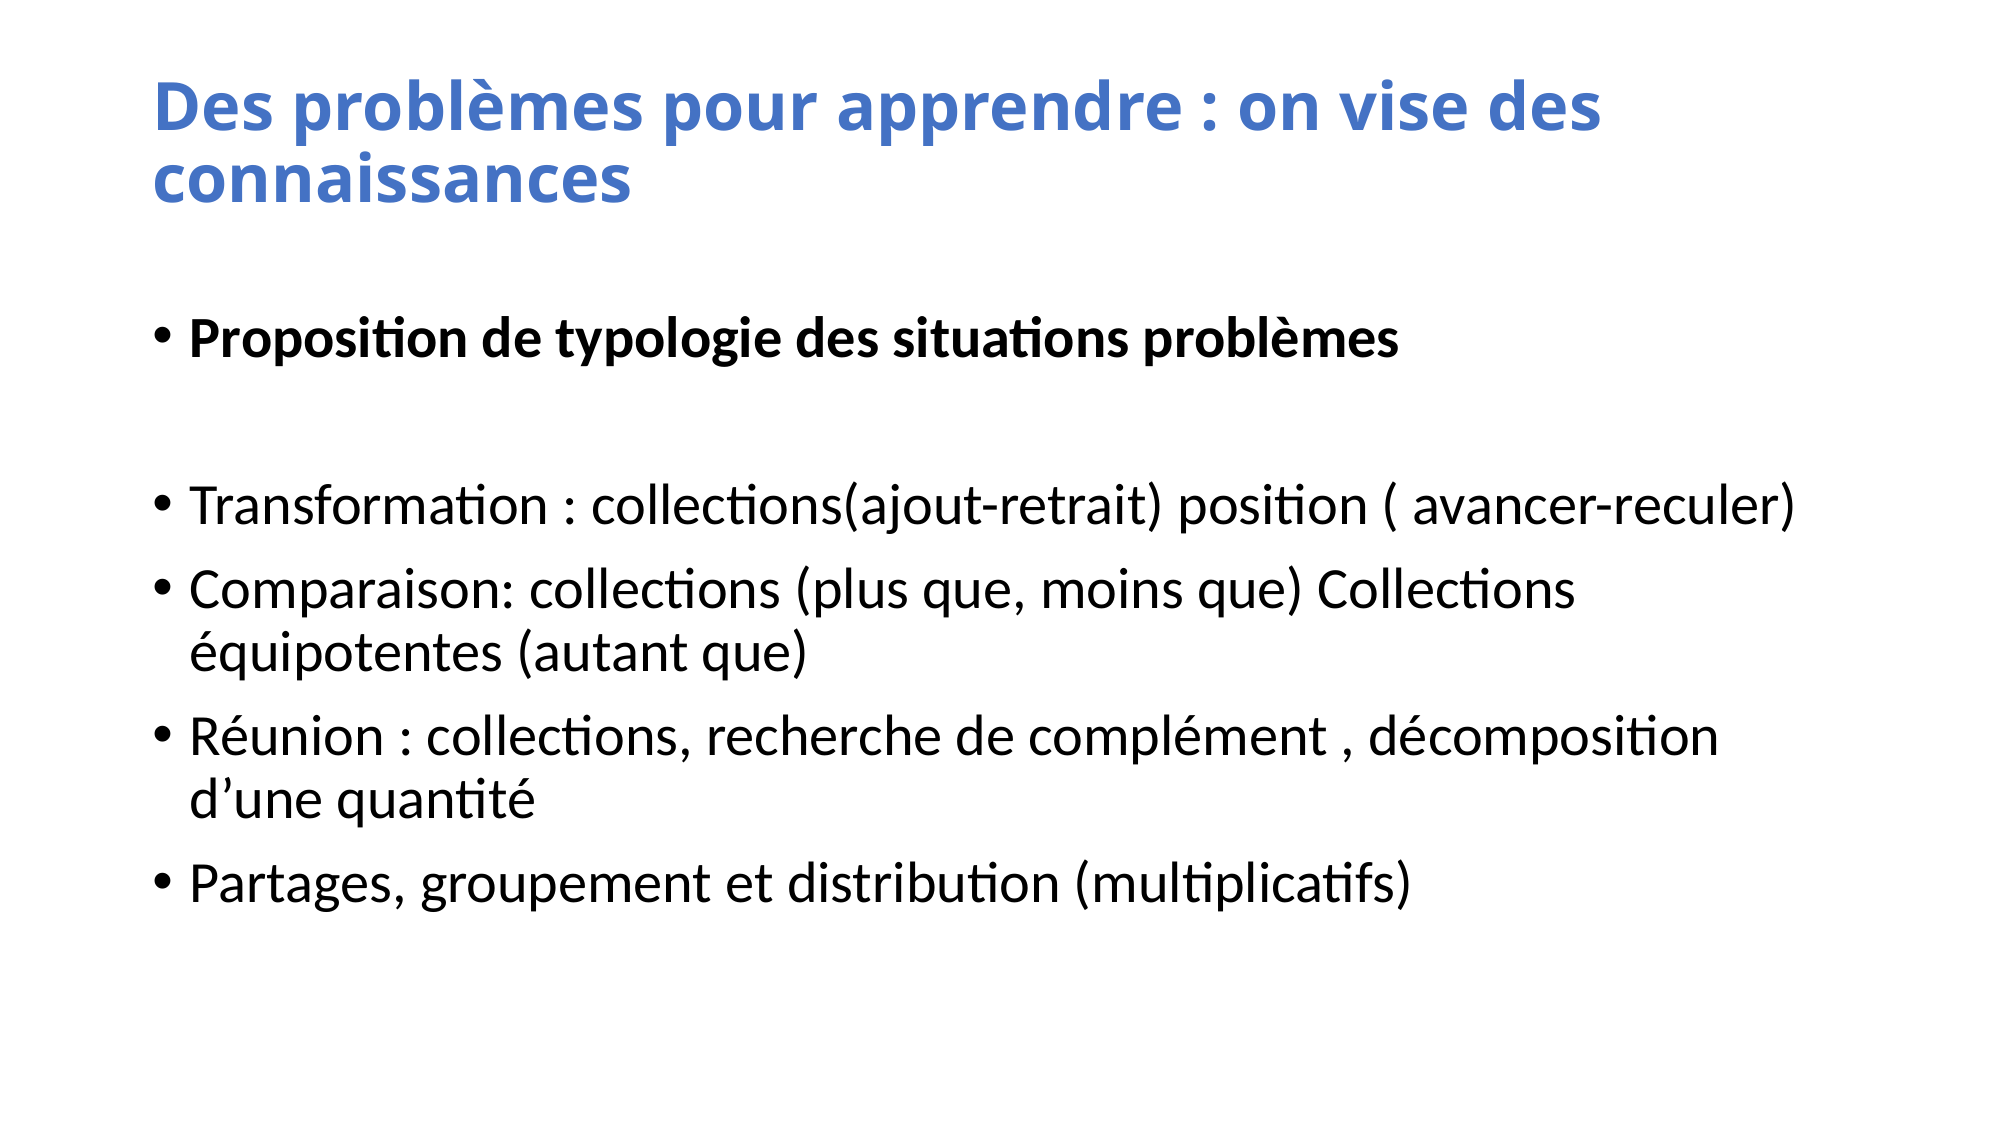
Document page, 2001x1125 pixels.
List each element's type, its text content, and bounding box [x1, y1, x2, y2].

title Des problèmes pour apprendre : on vise des connaissances [137, 62, 1863, 228]
list Proposition de typologie des situations problèmes Transformation : collections(ajout-retrait) position ( avancer-reculer) Comparaison: collections (plus que, moins que) Collections équipotentes (autant que) Réunion : collections, recherche de complément , décomposition d’une quantité Partages, groupement et distribution (multiplicatifs) [137, 299, 1863, 1014]
